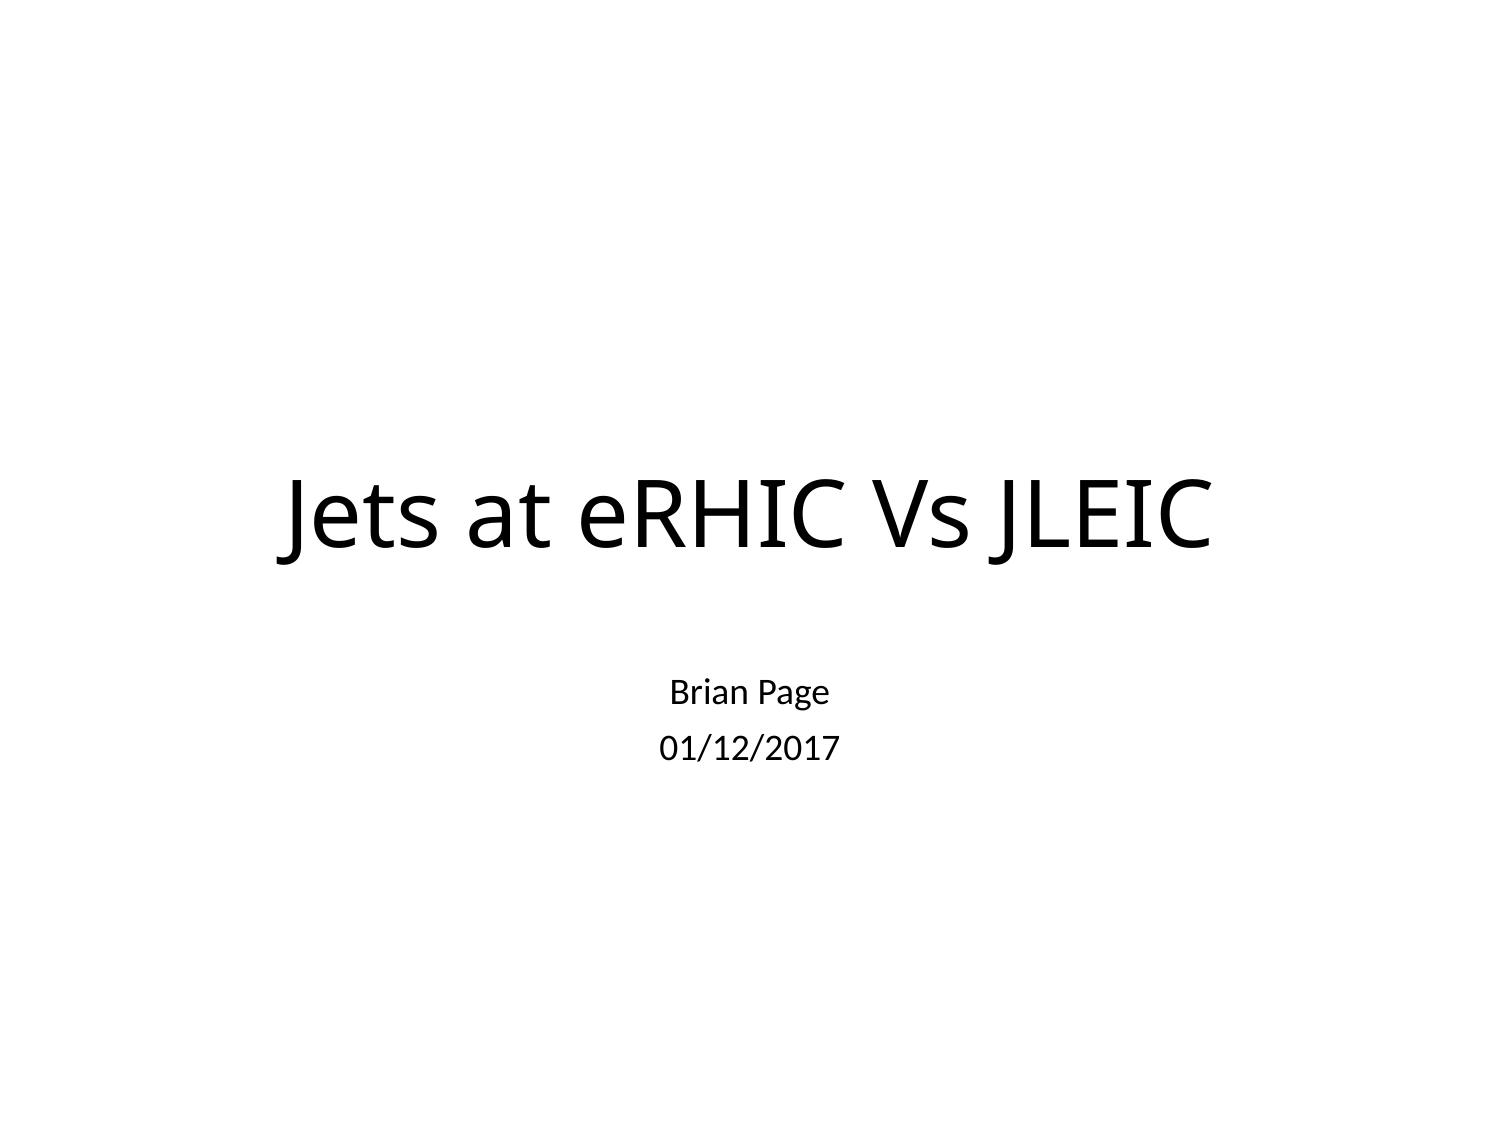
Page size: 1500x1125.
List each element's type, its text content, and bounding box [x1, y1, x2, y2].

title Jets at eRHIC Vs JLEIC [187, 184, 1313, 576]
subtitle Brian Page 01/12/2017 [187, 664, 1313, 937]
